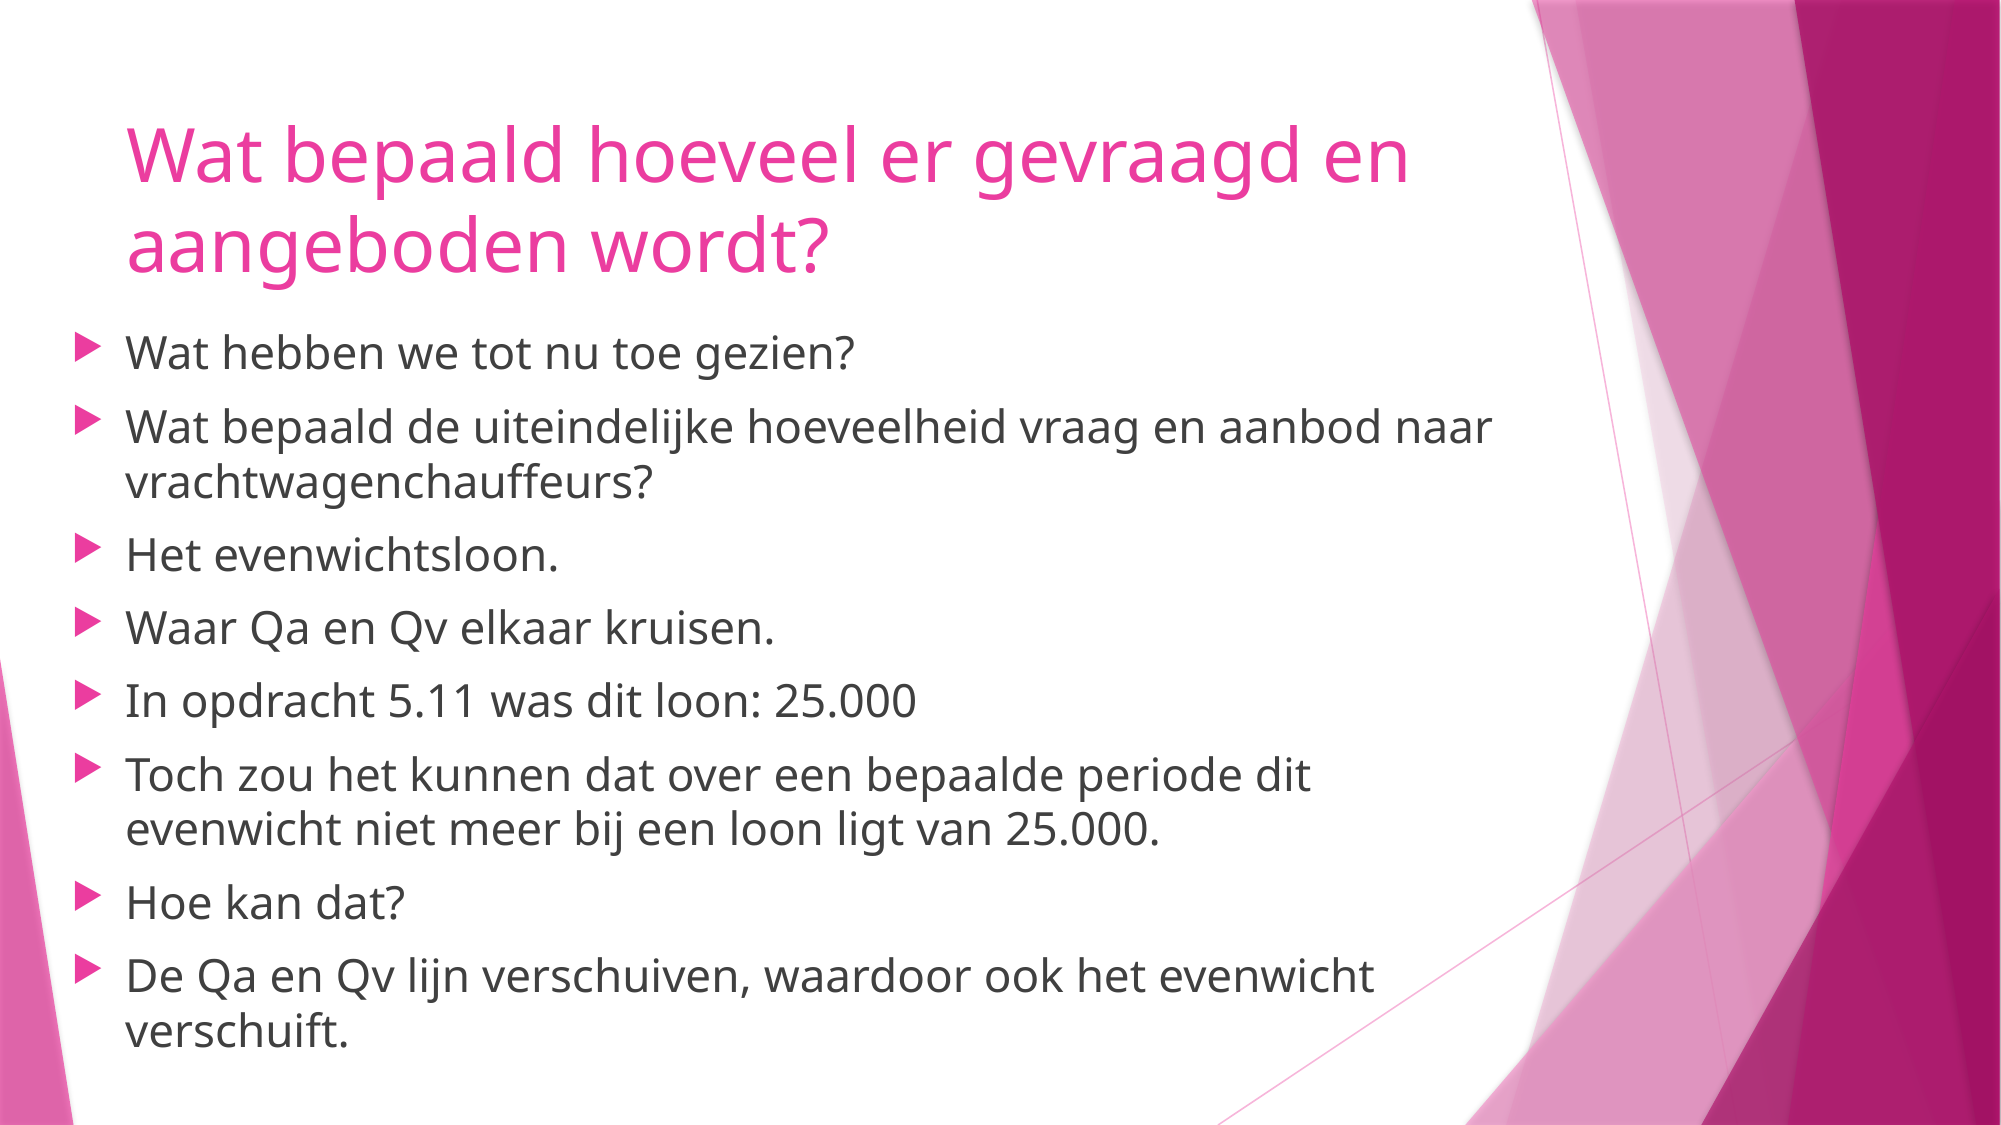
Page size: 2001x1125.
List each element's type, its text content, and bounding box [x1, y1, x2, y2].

title Wat bepaald hoeveel er gevraagd en aangeboden wordt? [111, 99, 1522, 316]
list Wat hebben we tot nu toe gezien? Wat bepaald de uiteindelijke hoeveelheid vraag en aanbod naar vrachtwagenchauffeurs? Het evenwichtsloon. Waar Qa en Qv elkaar kruisen. In opdracht 5.11 was dit loon: 25.000 Toch zou het kunnen dat over een bepaalde periode dit evenwicht niet meer bij een loon ligt van 25.000. Hoe kan dat? De Qa en Qv lijn verschuiven, waardoor ook het evenwicht verschuift. [56, 316, 1548, 1065]
